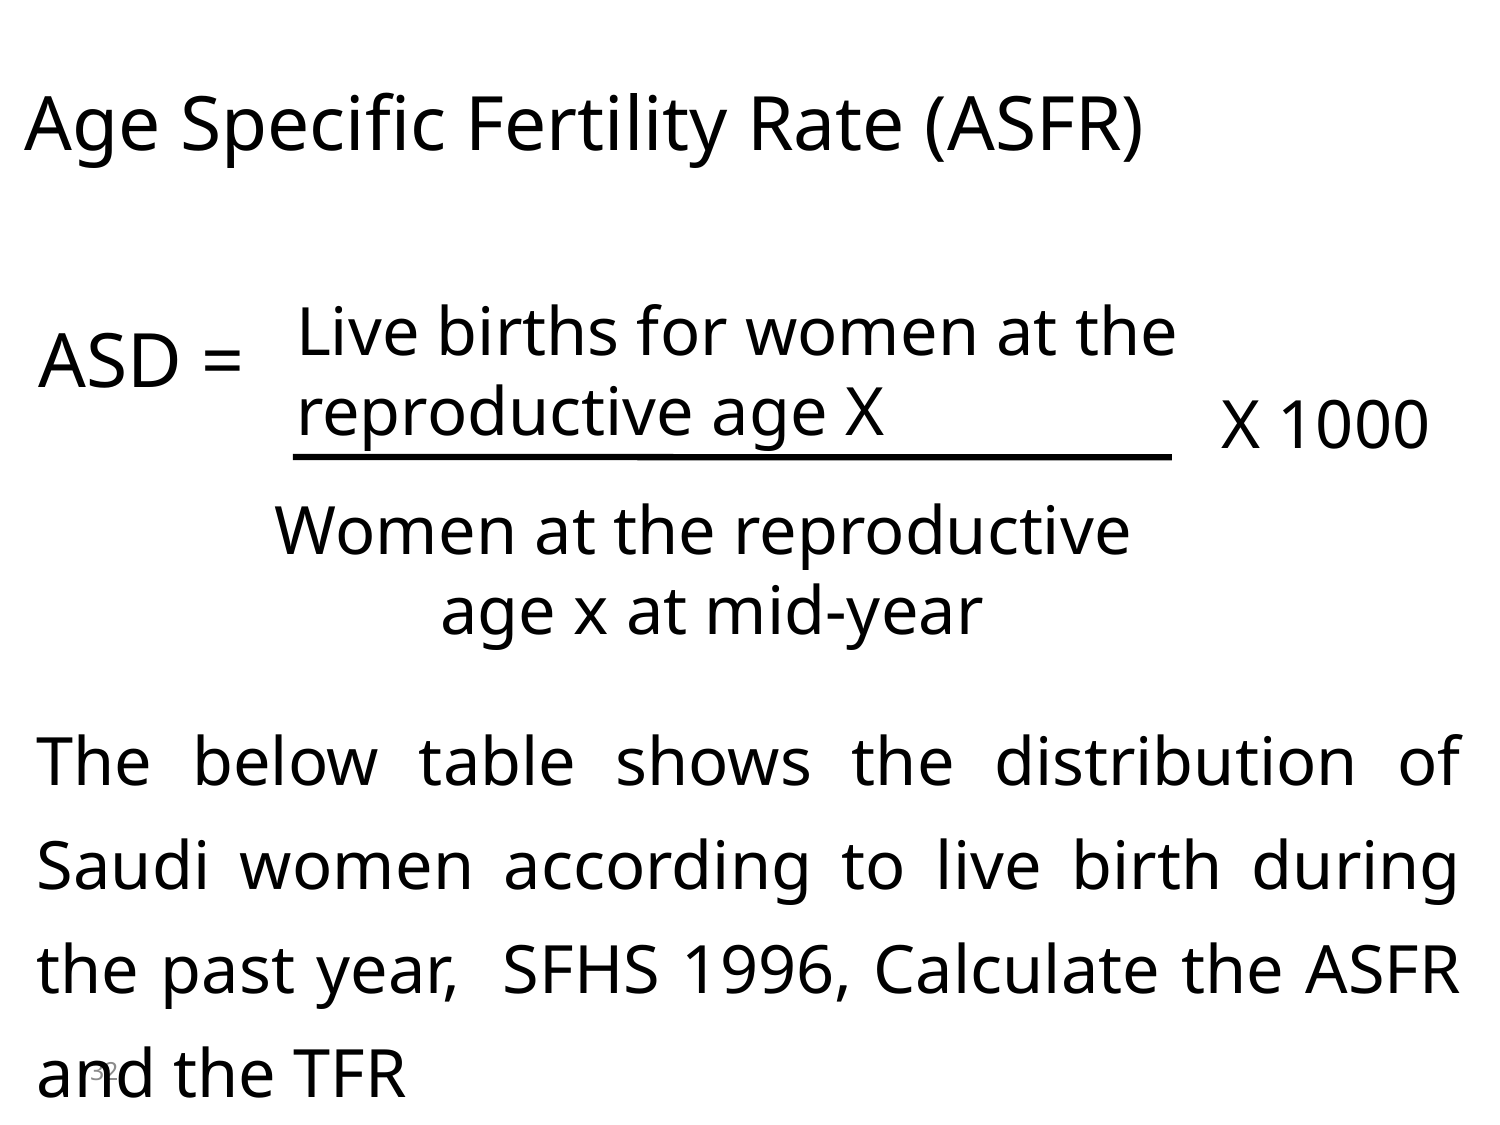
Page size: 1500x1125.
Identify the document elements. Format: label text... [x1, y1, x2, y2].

text_box The below table shows the distribution of Saudi women according to live birth during the past year, SFHS 1996, Calculate the ASFR and the TFR [0, 664, 1500, 1017]
text_box ASD = [23, 304, 280, 410]
text_box Live births for women at the reproductive age X [281, 281, 1207, 456]
text_box Age Specific Fertility Rate (ASFR) [0, 58, 1465, 211]
slide_number 32 [75, 1042, 425, 1103]
text_box Women at the reproductive age x at mid-year [259, 480, 1165, 656]
text_box X 1000 [1206, 374, 1446, 470]
